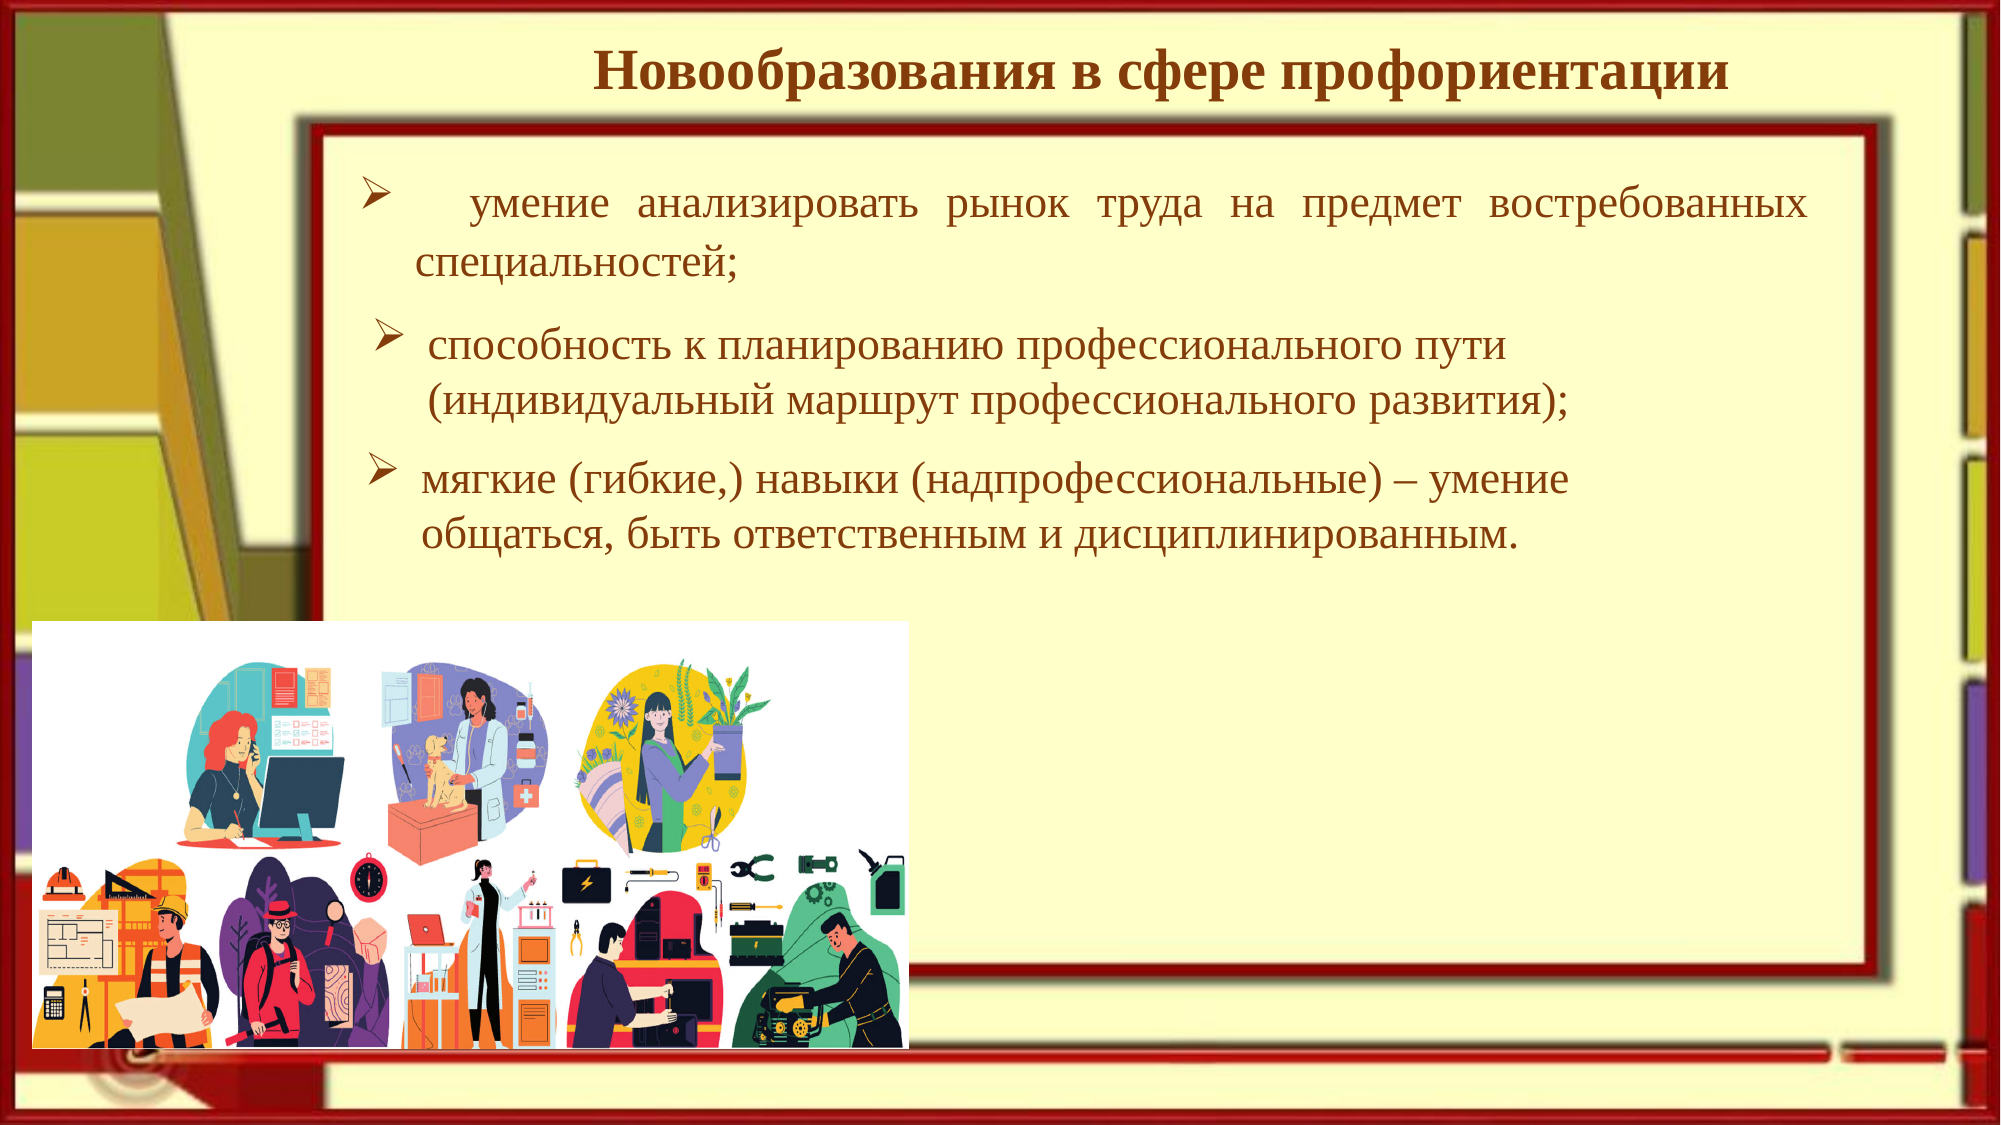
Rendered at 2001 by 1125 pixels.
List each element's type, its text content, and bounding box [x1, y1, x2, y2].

text_box Новообразования в сфере профориентации [521, 23, 1803, 109]
picture [0, 0, 2001, 1125]
text_box мягкие (гибкие,) навыки (надпрофессиональные) – умение общаться, быть ответственным и дисциплинированным. [349, 440, 1759, 565]
text_box умение анализировать рынок труда на предмет востребованных специальностей; [268, 160, 1837, 352]
text_box способность к планированию профессионального пути (индивидуальный маршрут профессионального развития); [356, 306, 1803, 431]
